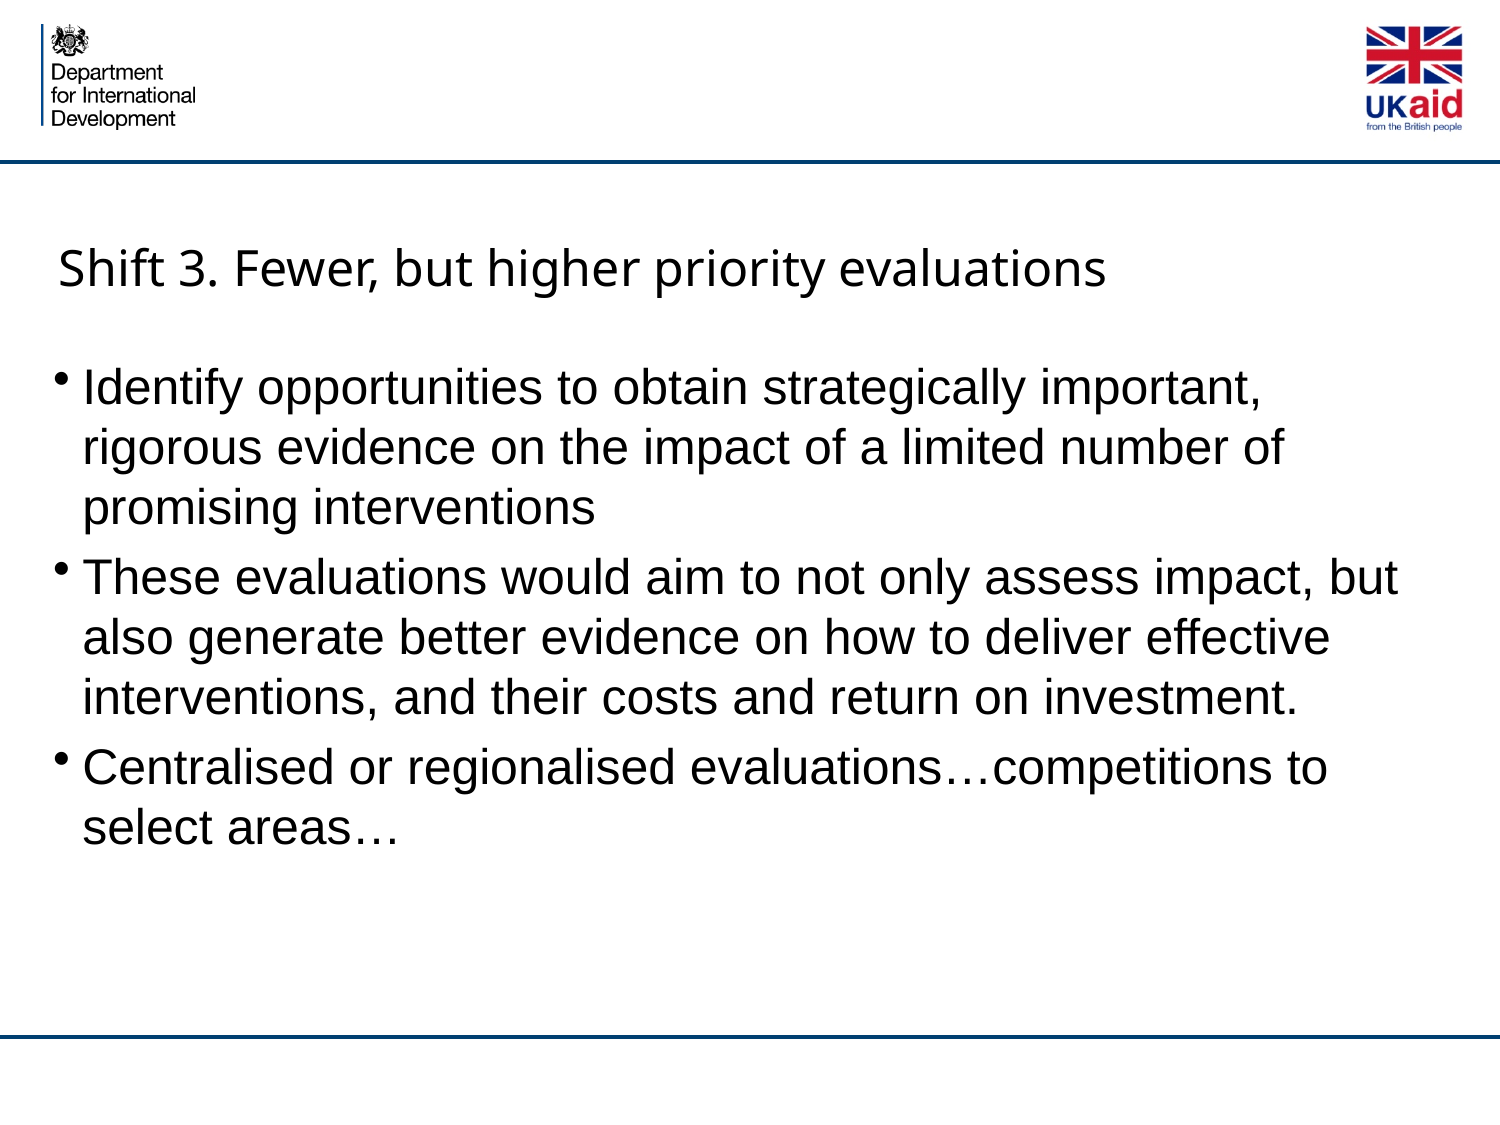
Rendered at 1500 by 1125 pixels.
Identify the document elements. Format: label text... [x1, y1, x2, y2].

title Shift 3. Fewer, but higher priority evaluations [58, 235, 1447, 320]
list Identify opportunities to obtain strategically important, rigorous evidence on the impact of a limited number of promising interventions These evaluations would aim to not only assess impact, but also generate better evidence on how to deliver effective interventions, and their costs and return on investment. Centralised or regionalised evaluations…competitions to select areas… [53, 354, 1441, 963]
picture [0, 0, 1500, 160]
picture [0, 164, 1500, 1035]
picture [0, 1039, 1500, 1125]
